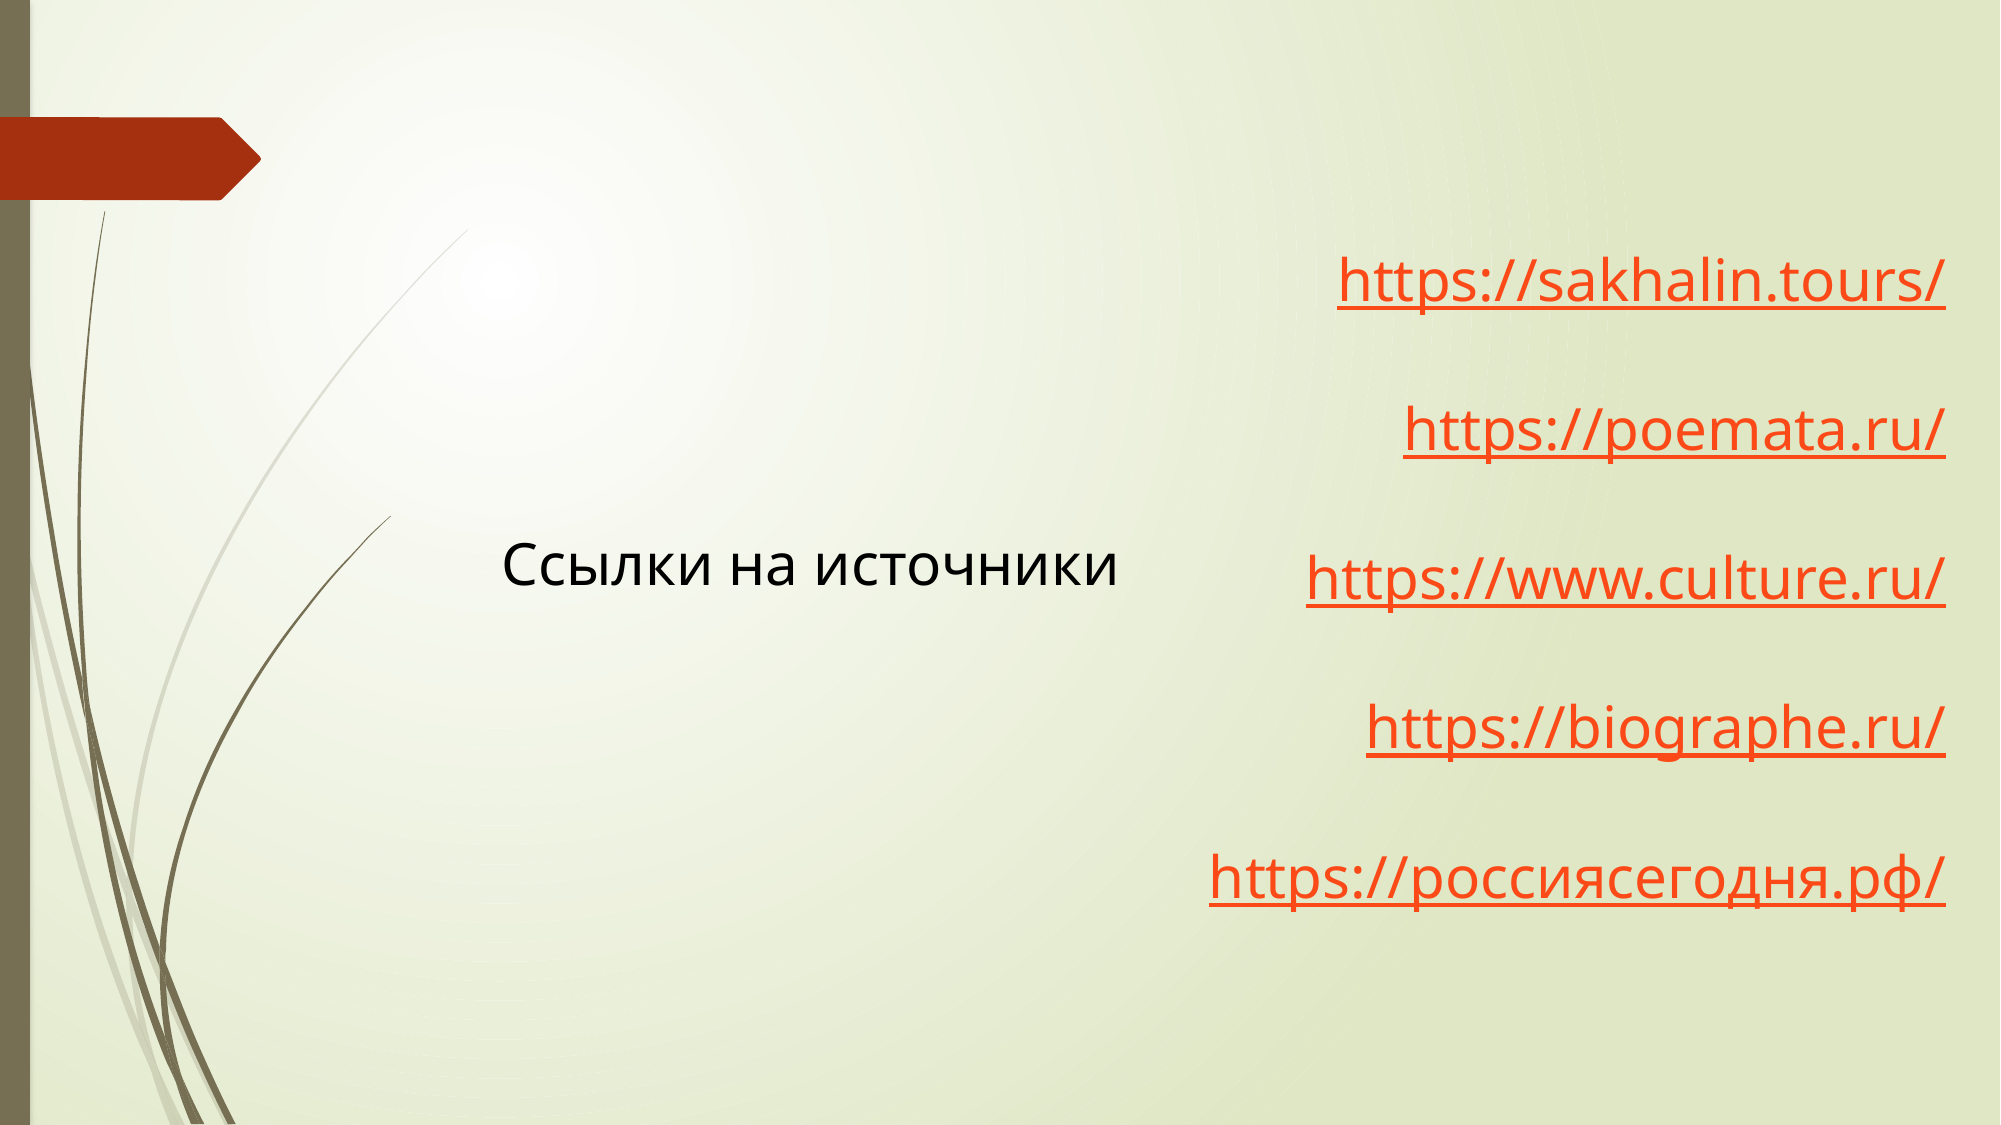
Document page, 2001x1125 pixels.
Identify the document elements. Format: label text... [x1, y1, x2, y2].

text_box Ссылки на источники [486, 519, 1150, 605]
text_box https://sakhalin.tours/ https://poemata.ru/ https://www.culture.ru/ https://biographe.ru/ https://россиясегодня.рф/ [1062, 95, 1961, 997]
